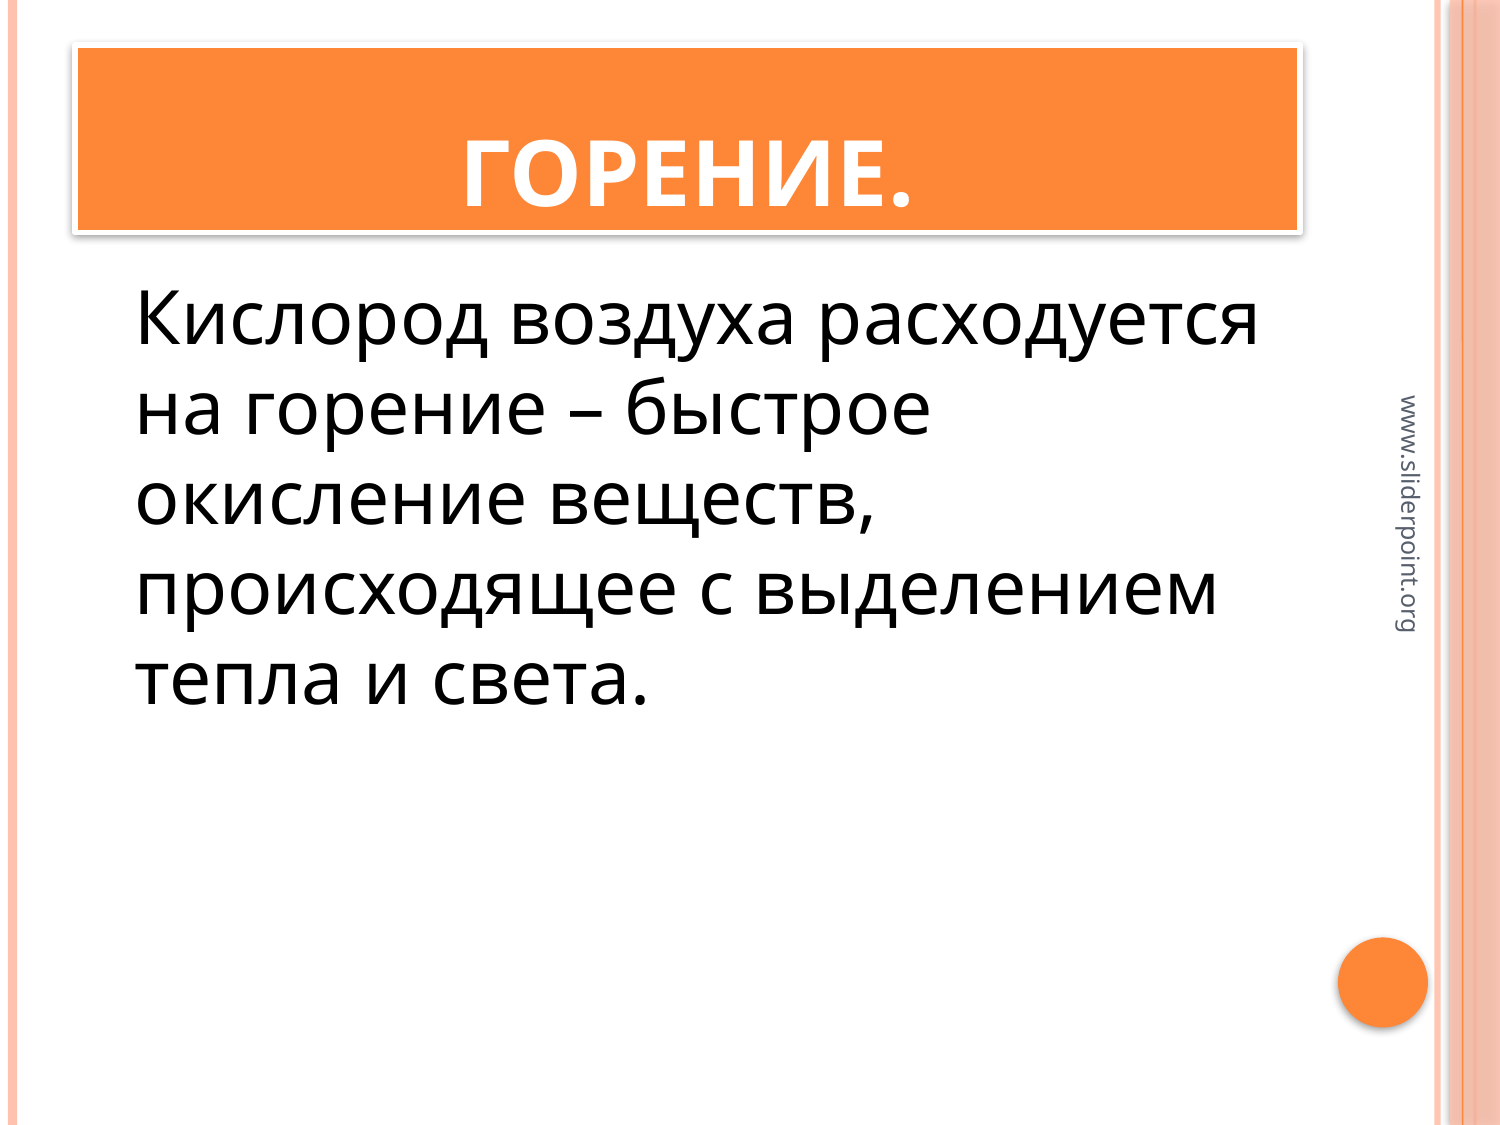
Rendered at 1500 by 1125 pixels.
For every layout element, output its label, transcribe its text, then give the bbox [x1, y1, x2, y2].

footer www.sliderpoint.org [1379, 380, 1440, 906]
list Кислород воздуха расходуется на горение – быстрое окисление веществ, происходящее с выделением тепла и света. [75, 262, 1300, 1062]
title Горение. [72, 42, 1303, 235]
